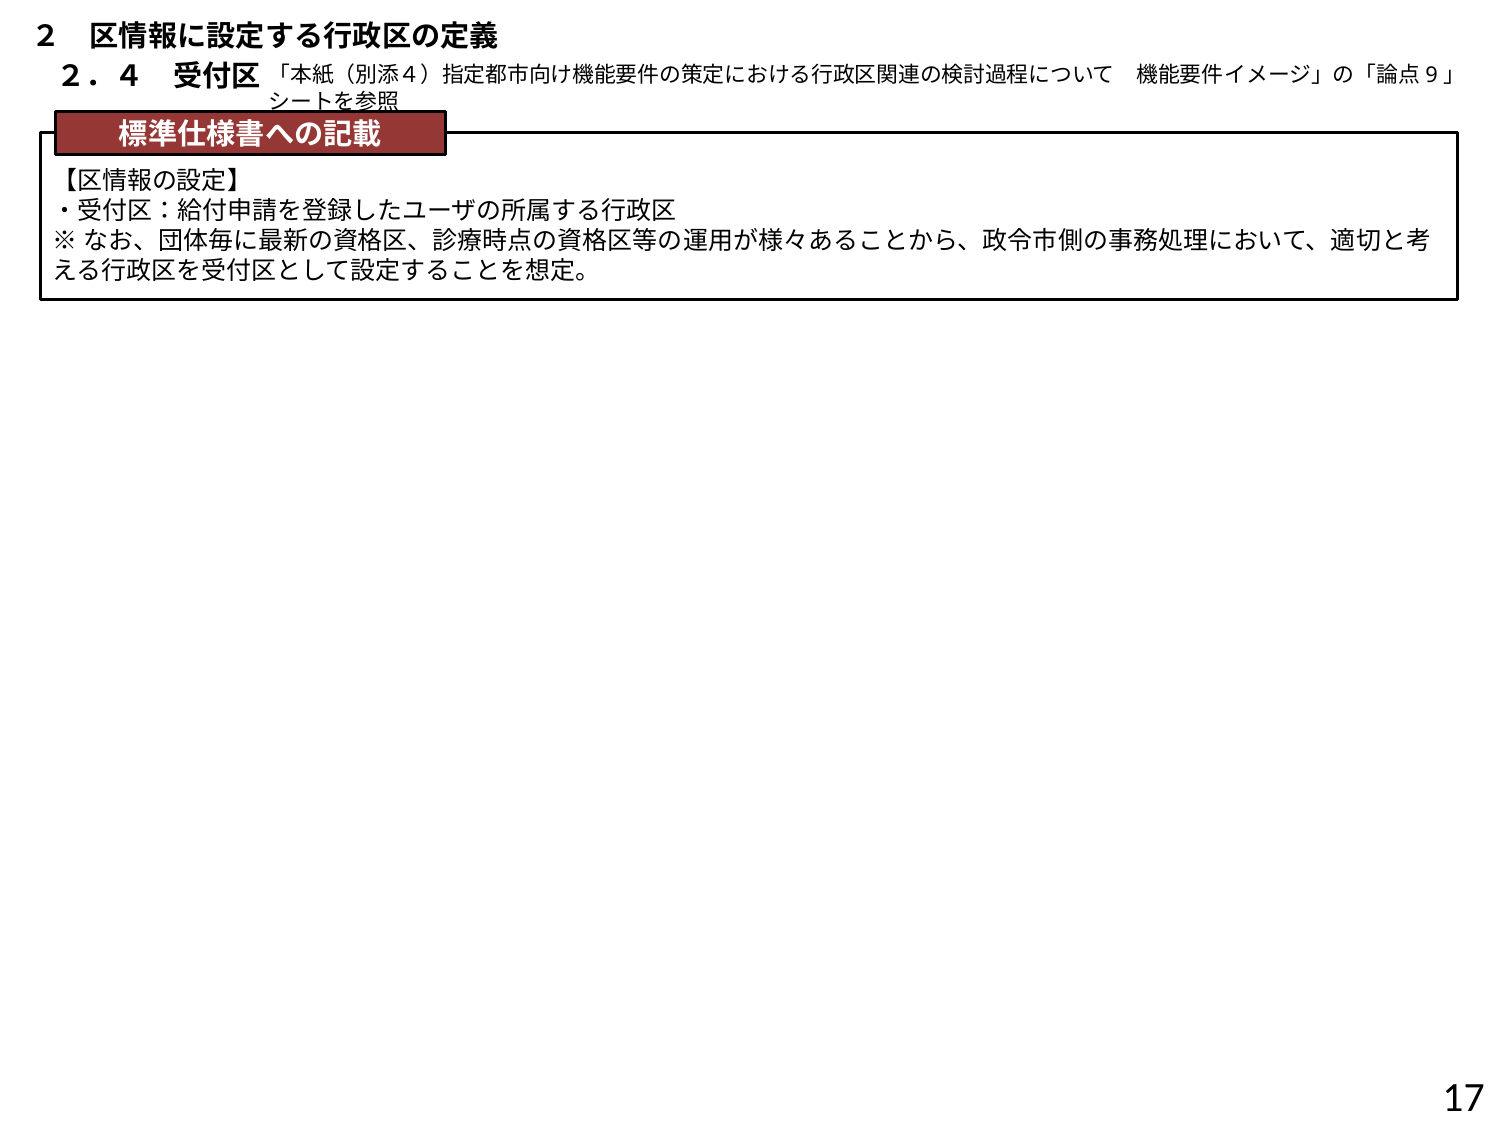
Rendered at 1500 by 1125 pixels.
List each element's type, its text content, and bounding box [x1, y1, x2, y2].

text_box ２ 区情報に設定する行政区の定義 [16, 2, 1440, 49]
text_box 【区情報の設定】 ・受付区：給付申請を登録したユーザの所属する行政区 ※なお、団体毎に最新の資格区、診療時点の資格区等の運用が様々あることから、政令市側の事務処理において、適切と考える行政区を受付区として設定することを想定。 [40, 132, 1458, 300]
text_box 標準仕様書への記載 [54, 109, 448, 156]
text_box ２．４ 受付区 [41, 42, 1464, 89]
slide_number 16 [1149, 1065, 1500, 1125]
text_box 「本紙（別添４）指定都市向け機能要件の策定における行政区関連の検討過程について 機能要件イメージ」の「論点9」シートを参照 [253, 46, 1500, 92]
